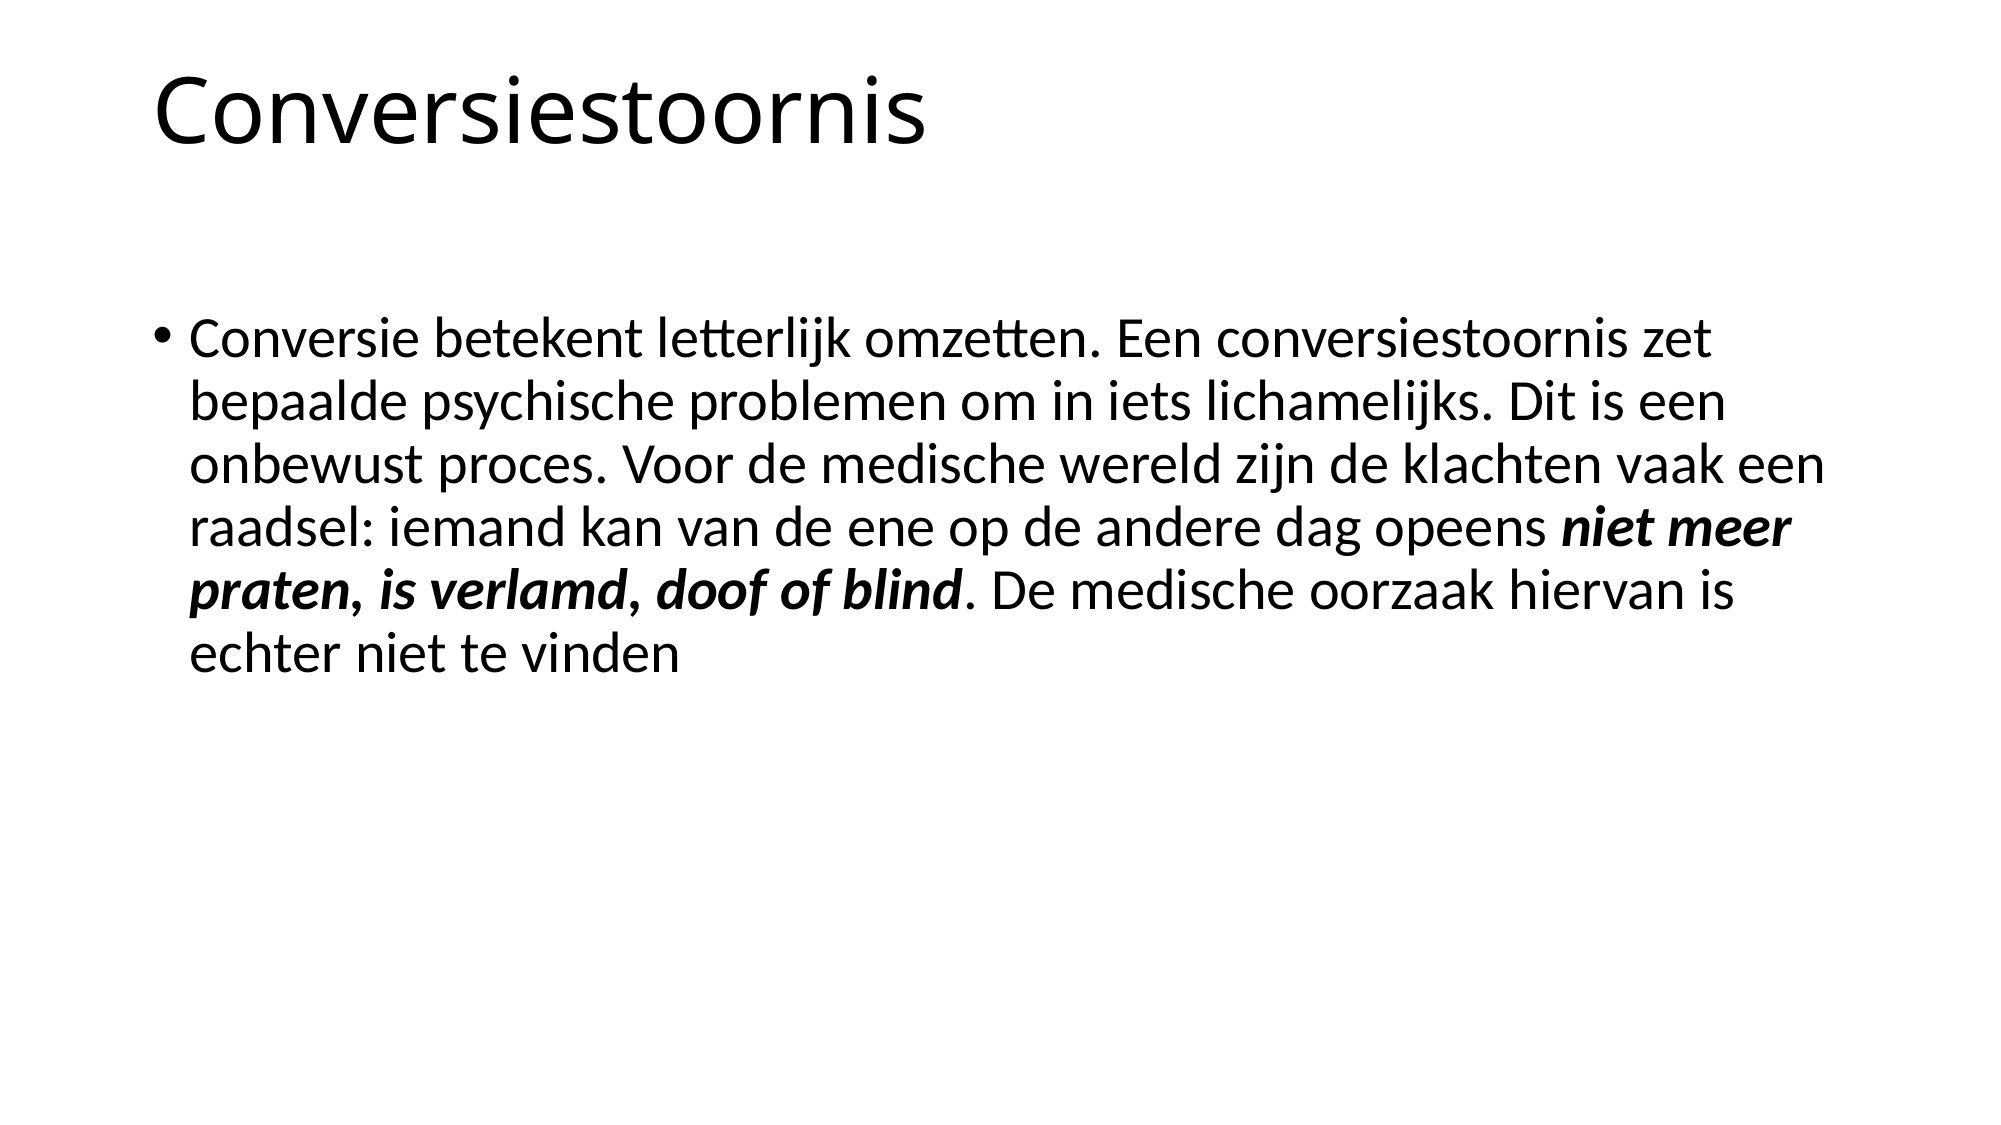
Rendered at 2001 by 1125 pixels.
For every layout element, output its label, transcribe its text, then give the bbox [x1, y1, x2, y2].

list Conversie betekent letterlijk omzetten. Een conversiestoornis zet bepaalde psychische problemen om in iets lichamelijks. Dit is een onbewust proces. Voor de medische wereld zijn de klachten vaak een raadsel: iemand kan van de ene op de andere dag opeens niet meer praten, is verlamd, doof of blind. De medische oorzaak hiervan is echter niet te vinden [137, 299, 1863, 1014]
title Conversiestoornis [137, 59, 1863, 278]
